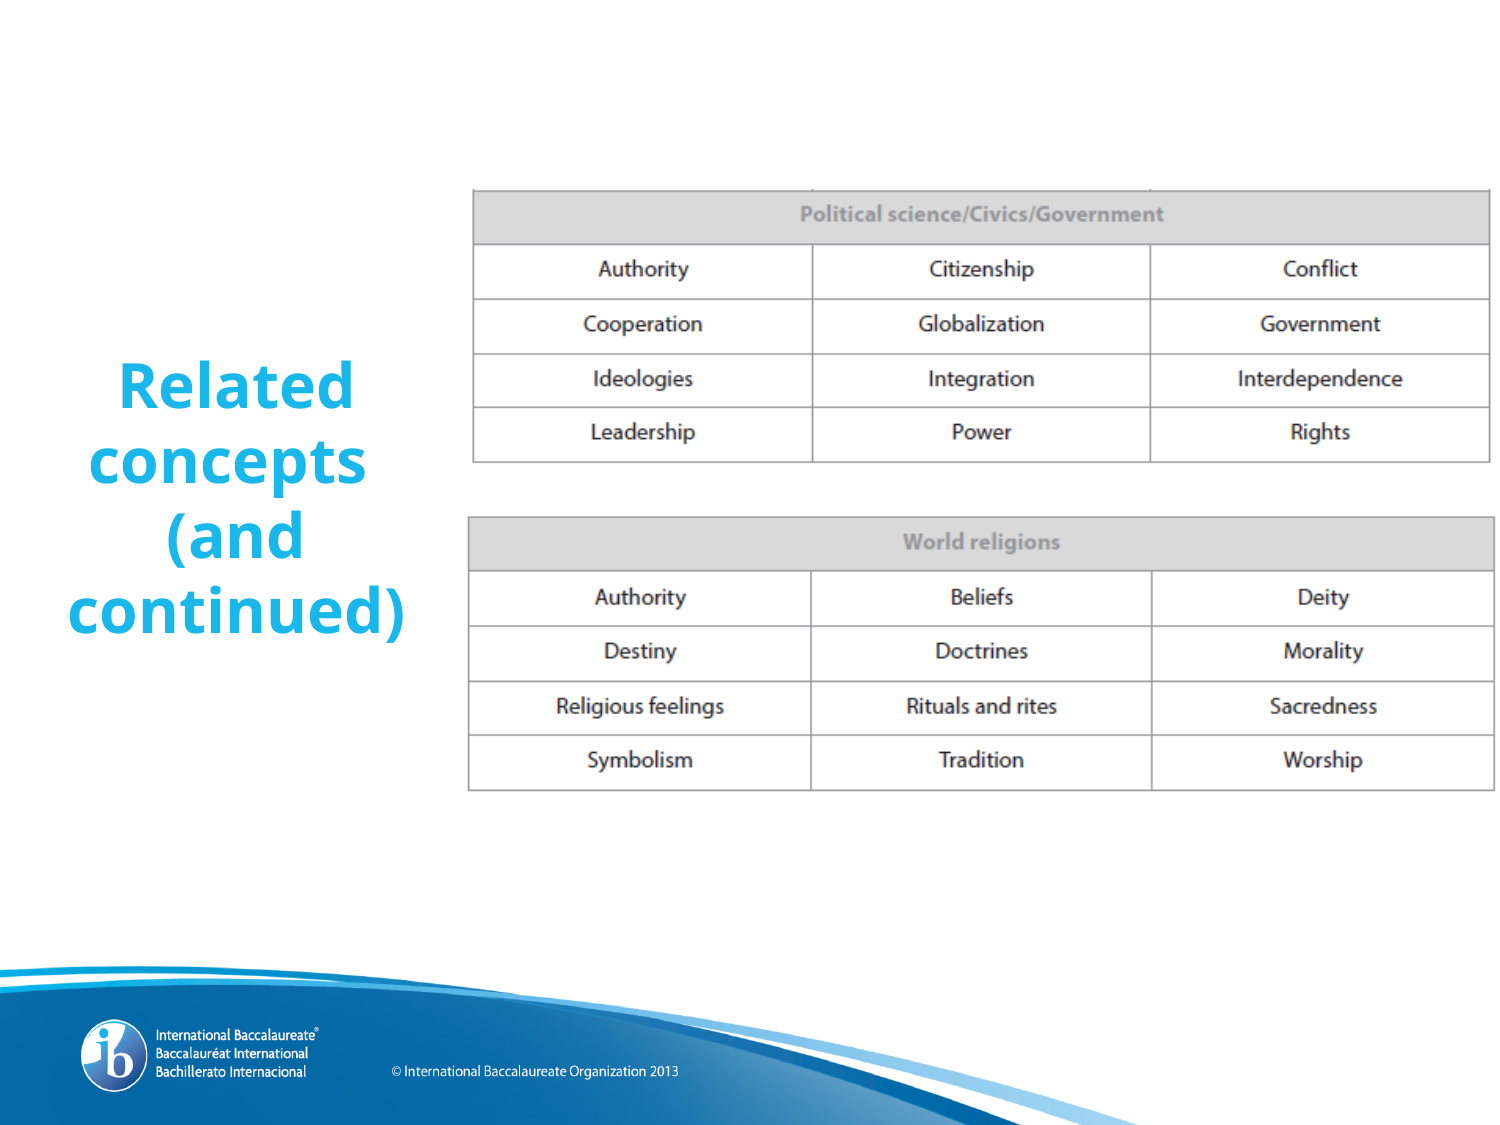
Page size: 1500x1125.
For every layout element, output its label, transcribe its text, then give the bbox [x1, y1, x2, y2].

title Related concepts (and continued) [36, 237, 438, 756]
picture [465, 188, 1500, 471]
picture [0, 941, 1500, 1125]
picture [465, 515, 1500, 794]
